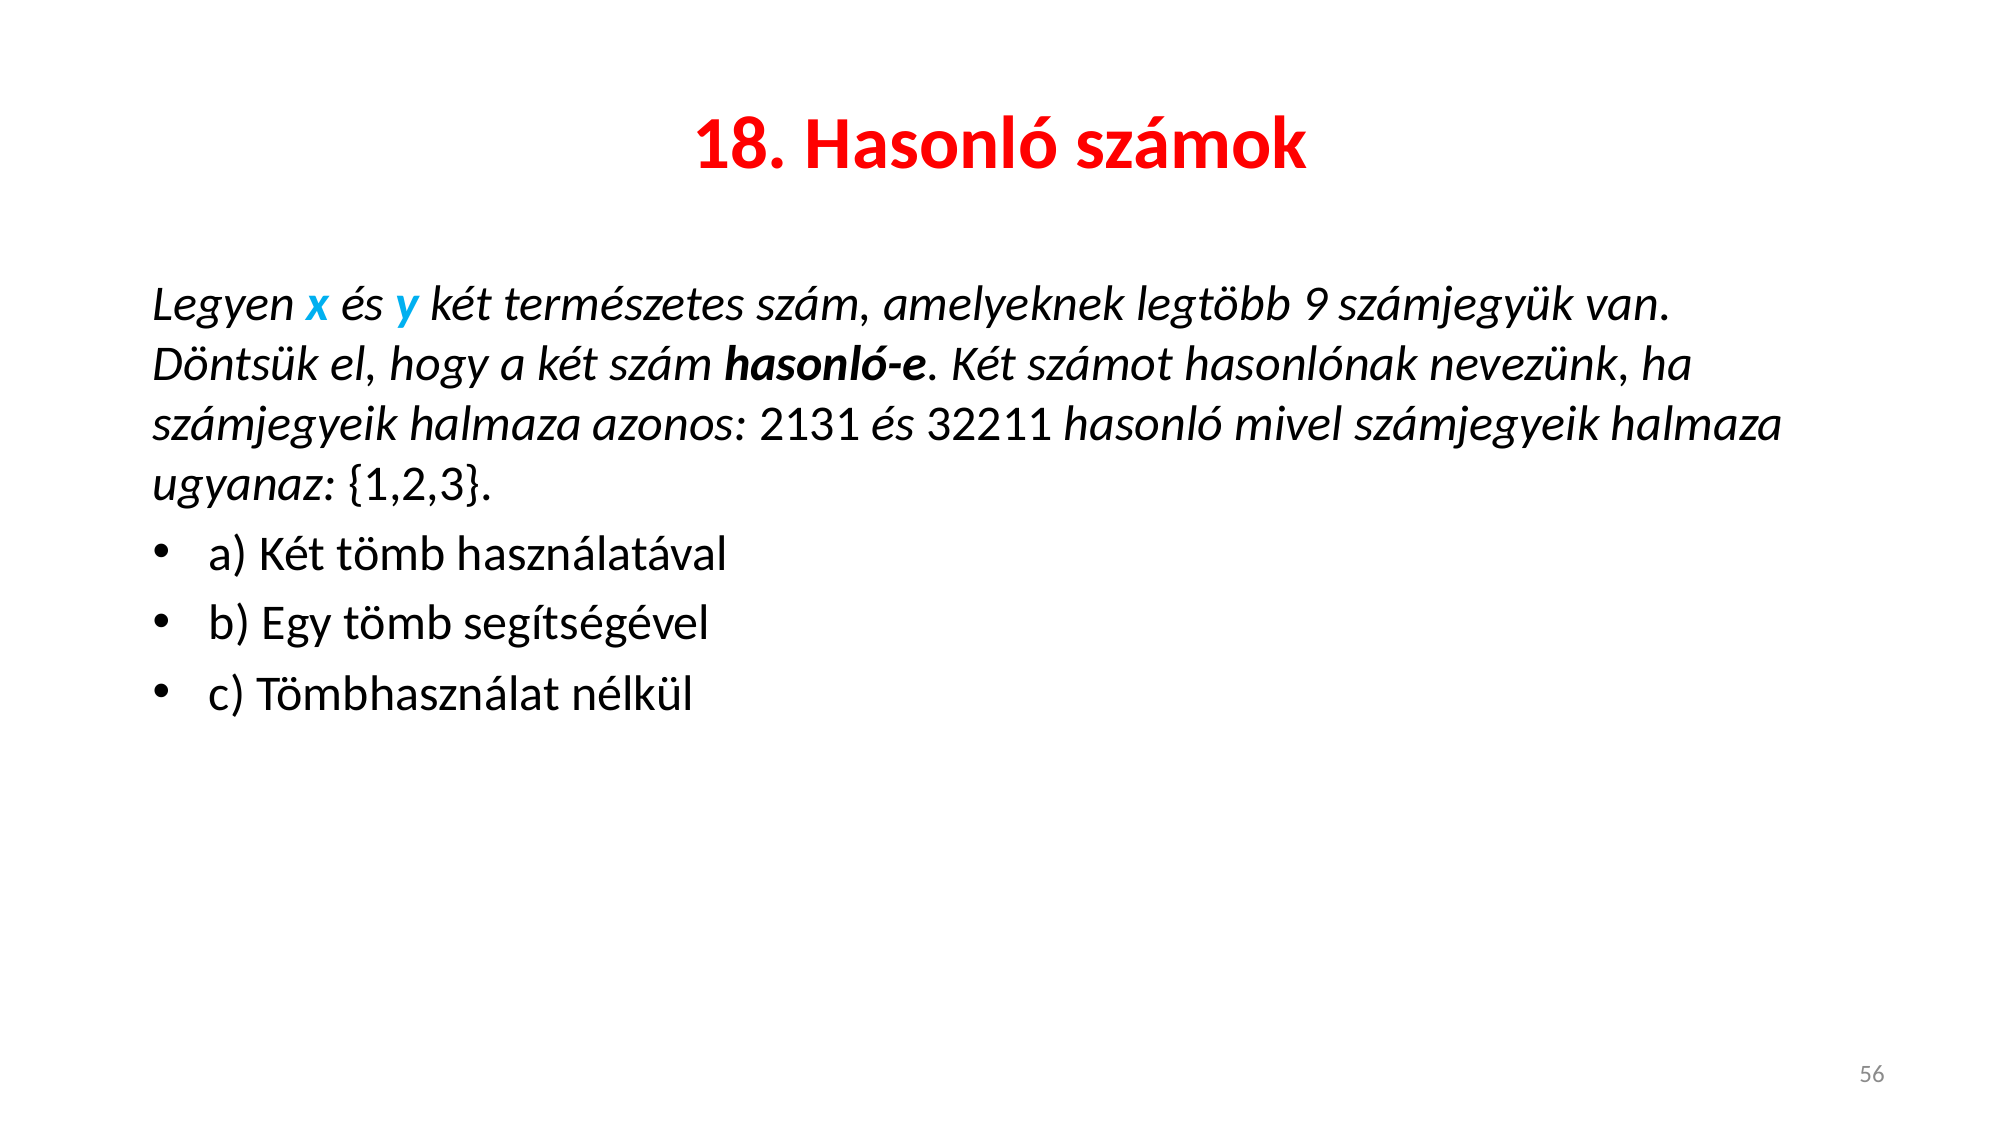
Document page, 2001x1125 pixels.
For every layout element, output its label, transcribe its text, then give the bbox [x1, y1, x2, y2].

slide_number 56 [1433, 1042, 1900, 1103]
title 18. Hasonló számok [99, 45, 1900, 233]
list Legyen x és y két természetes szám, amelyeknek legtöbb 9 számjegyük van. Döntsük el, hogy a két szám hasonló-e. Két számot hasonlónak nevezünk, ha számjegyeik halmaza azonos: 2131 és 32211 hasonló mivel számjegyeik halmaza ugyanaz: {1,2,3}. a) Két tömb használatával b) Egy tömb segítségével c) Tömbhasználat nélkül [137, 262, 1863, 1005]
